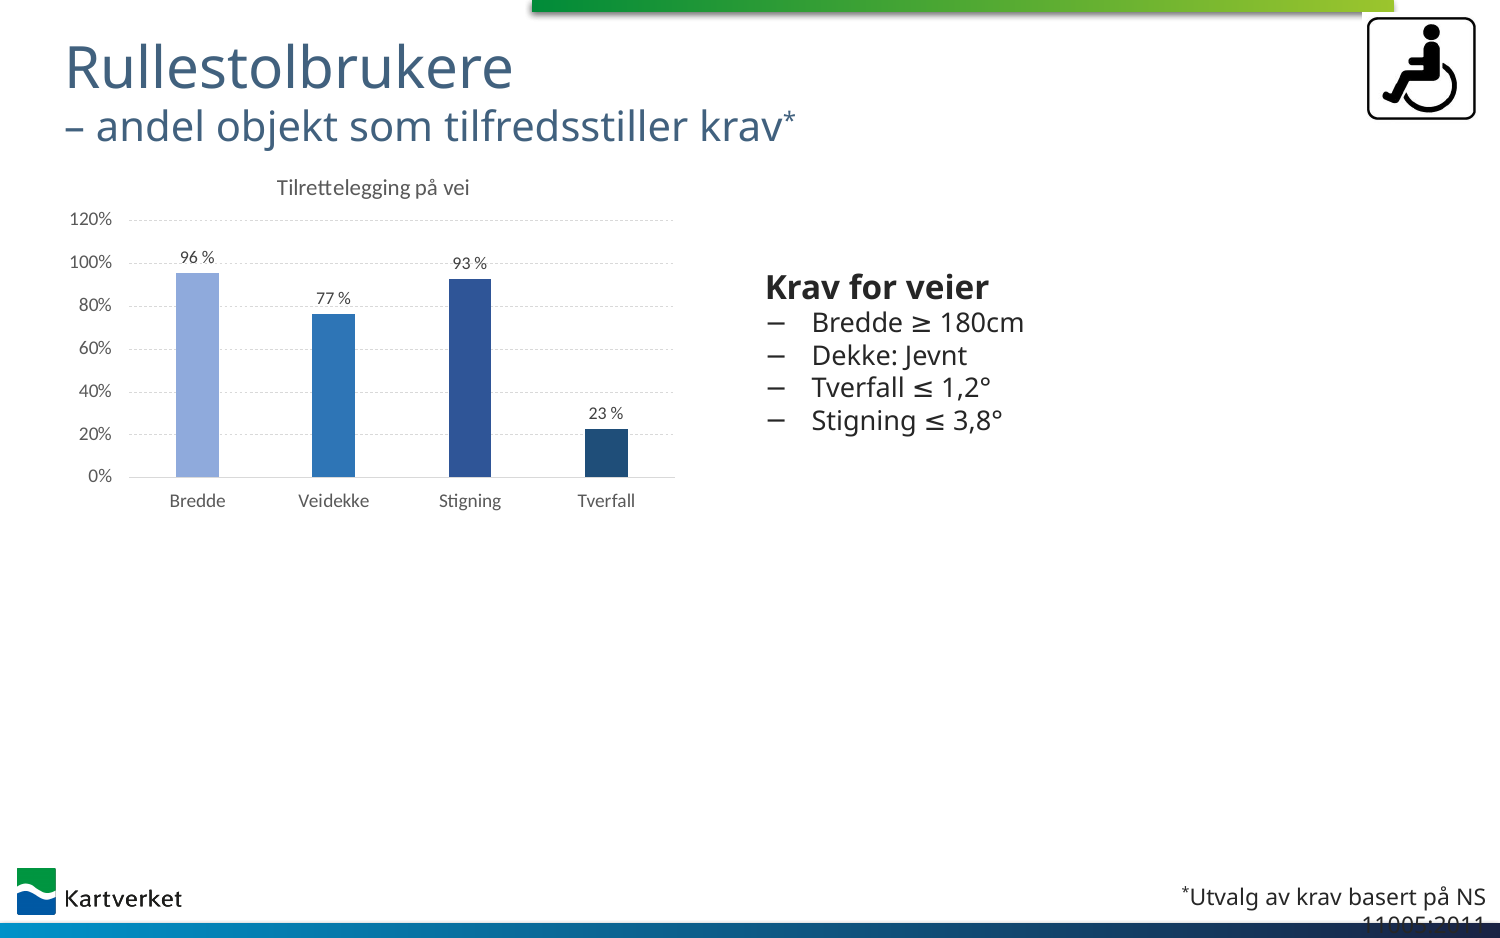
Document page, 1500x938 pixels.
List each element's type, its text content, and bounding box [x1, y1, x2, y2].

picture [62, 166, 685, 519]
picture [1362, 12, 1481, 126]
text_box *Utvalg av krav basert på NS 11005:2011 [1068, 873, 1500, 938]
text_box Rullestolbrukere – andel objekt som tilfredsstiller krav* [49, 25, 1431, 158]
text_box Krav for veier Bredde ≥ 180cm Dekke: Jevnt Tverfall ≤ 1,2° Stigning ≤ 3,8° [750, 258, 1234, 444]
